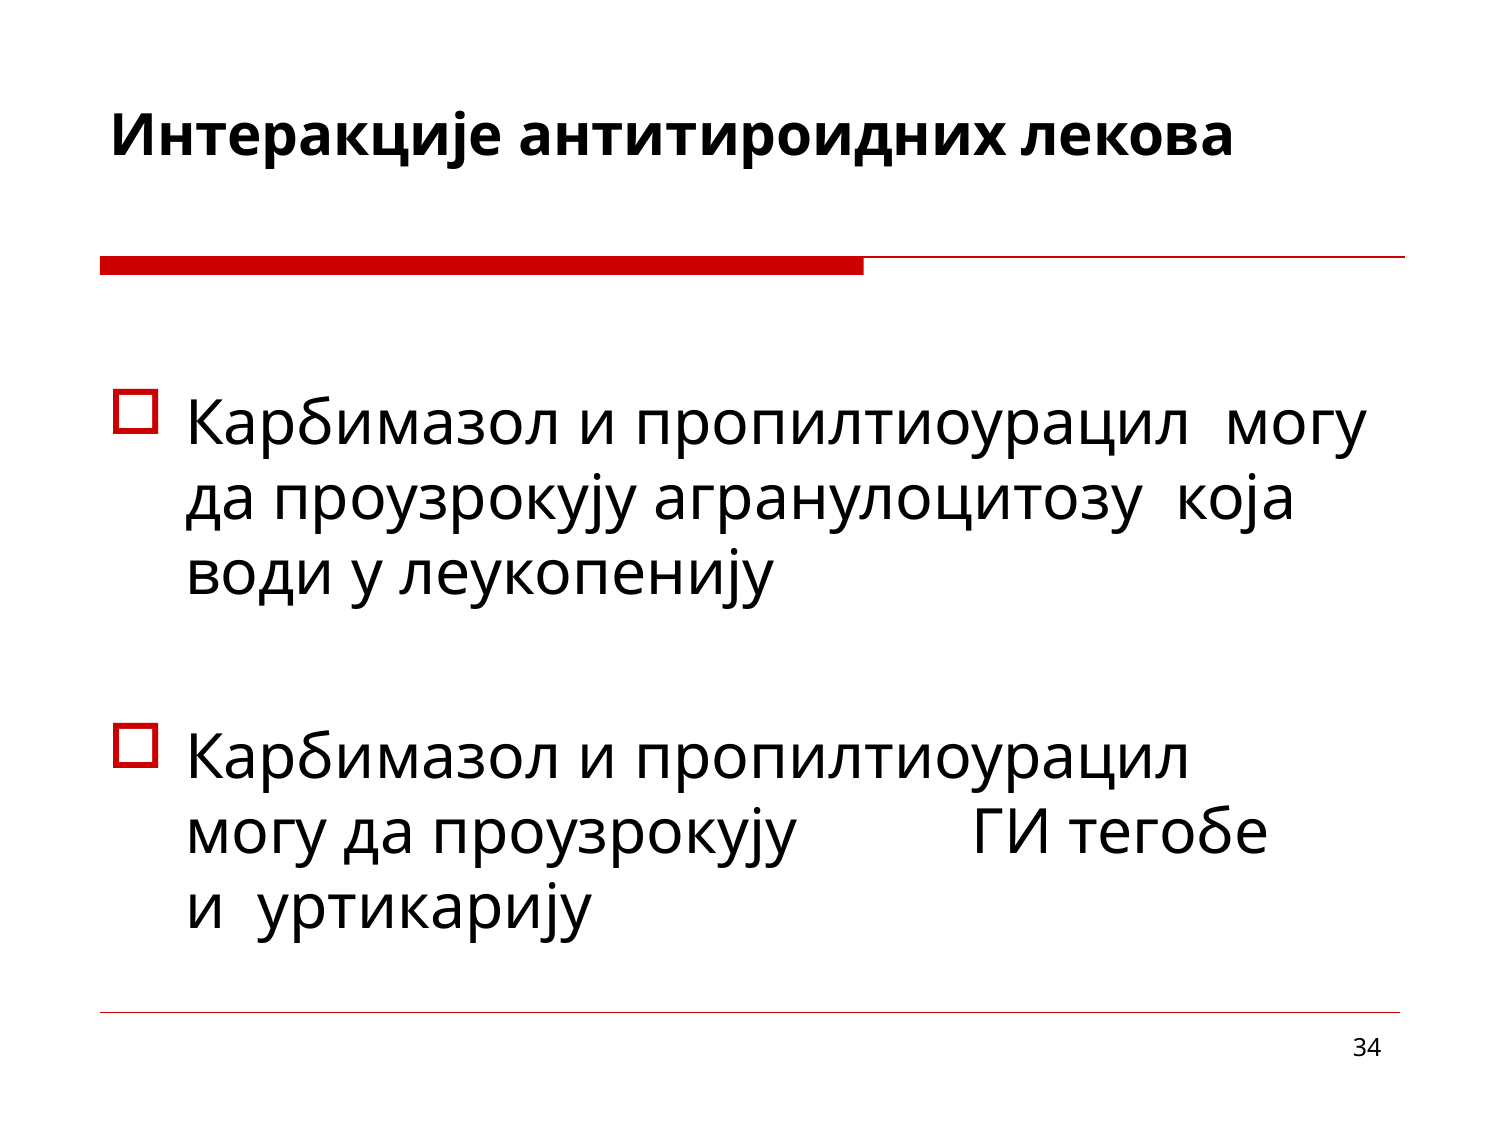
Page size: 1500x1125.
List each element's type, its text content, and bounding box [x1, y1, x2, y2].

text_box Карбимазол и пропилтиоурацил могу да проузрокују агранулоцитозу која води у леукопенију Карбимазол и пропилтиоурацил могу да проузрокују ГИ тегобе и уртикарију [105, 380, 1390, 942]
slide_number 34 [1348, 1029, 1390, 1125]
title Интеракције антитироидних лекова [107, 95, 1330, 286]
